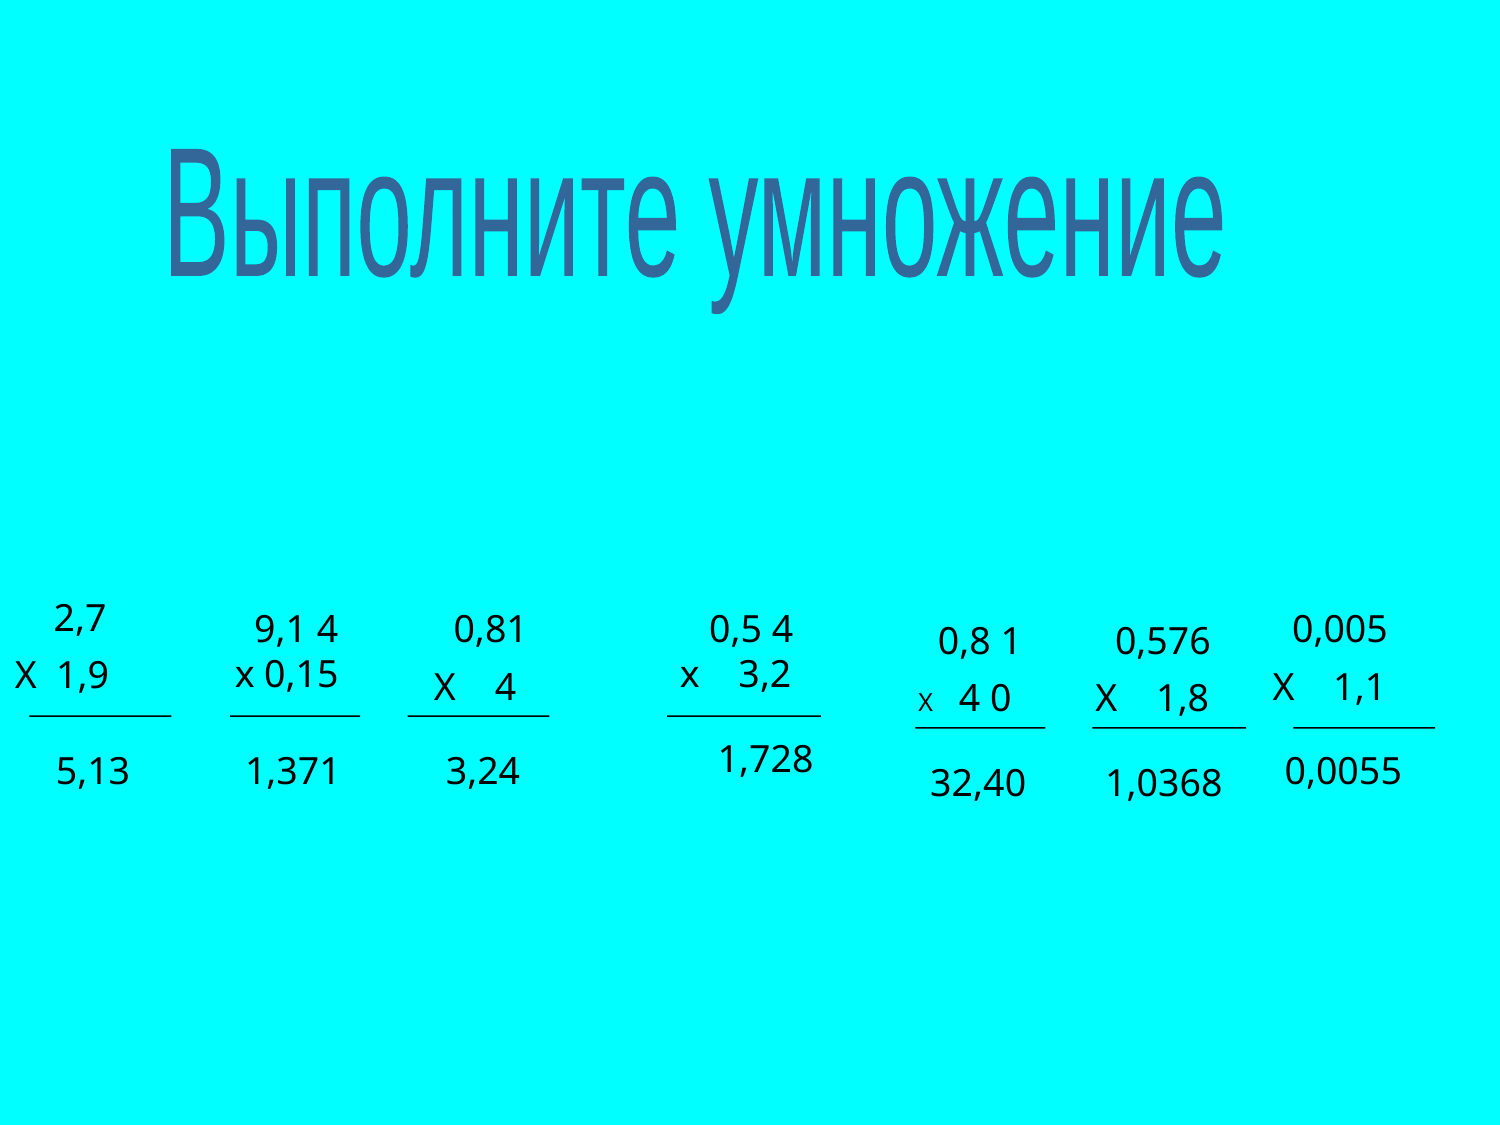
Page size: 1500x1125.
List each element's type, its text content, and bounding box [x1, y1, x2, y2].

text_box 3,24 [430, 739, 573, 800]
text_box 0,005 Х 1,1 [1257, 597, 1471, 773]
text_box 5,13 [41, 739, 160, 800]
text_box 9,1 4 х 0,15 [219, 597, 354, 748]
text_box 0,81 Х 4 [419, 597, 633, 773]
text_box 2,7 Х 1,9 [0, 586, 213, 761]
text_box 0,5 4 х 3,2 [655, 597, 857, 748]
text_box 1,0368 [1080, 751, 1246, 812]
text_box 0,8 1 Х 4 0 [903, 609, 1080, 785]
text_box 0,576 Х 1,8 [1080, 609, 1269, 785]
title [0, 562, 1129, 882]
text_box 32,40 [915, 751, 1058, 812]
text_box 0,0055 [1269, 739, 1436, 800]
text_box 1,371 [230, 739, 373, 800]
text_box 1,728 [702, 727, 845, 788]
